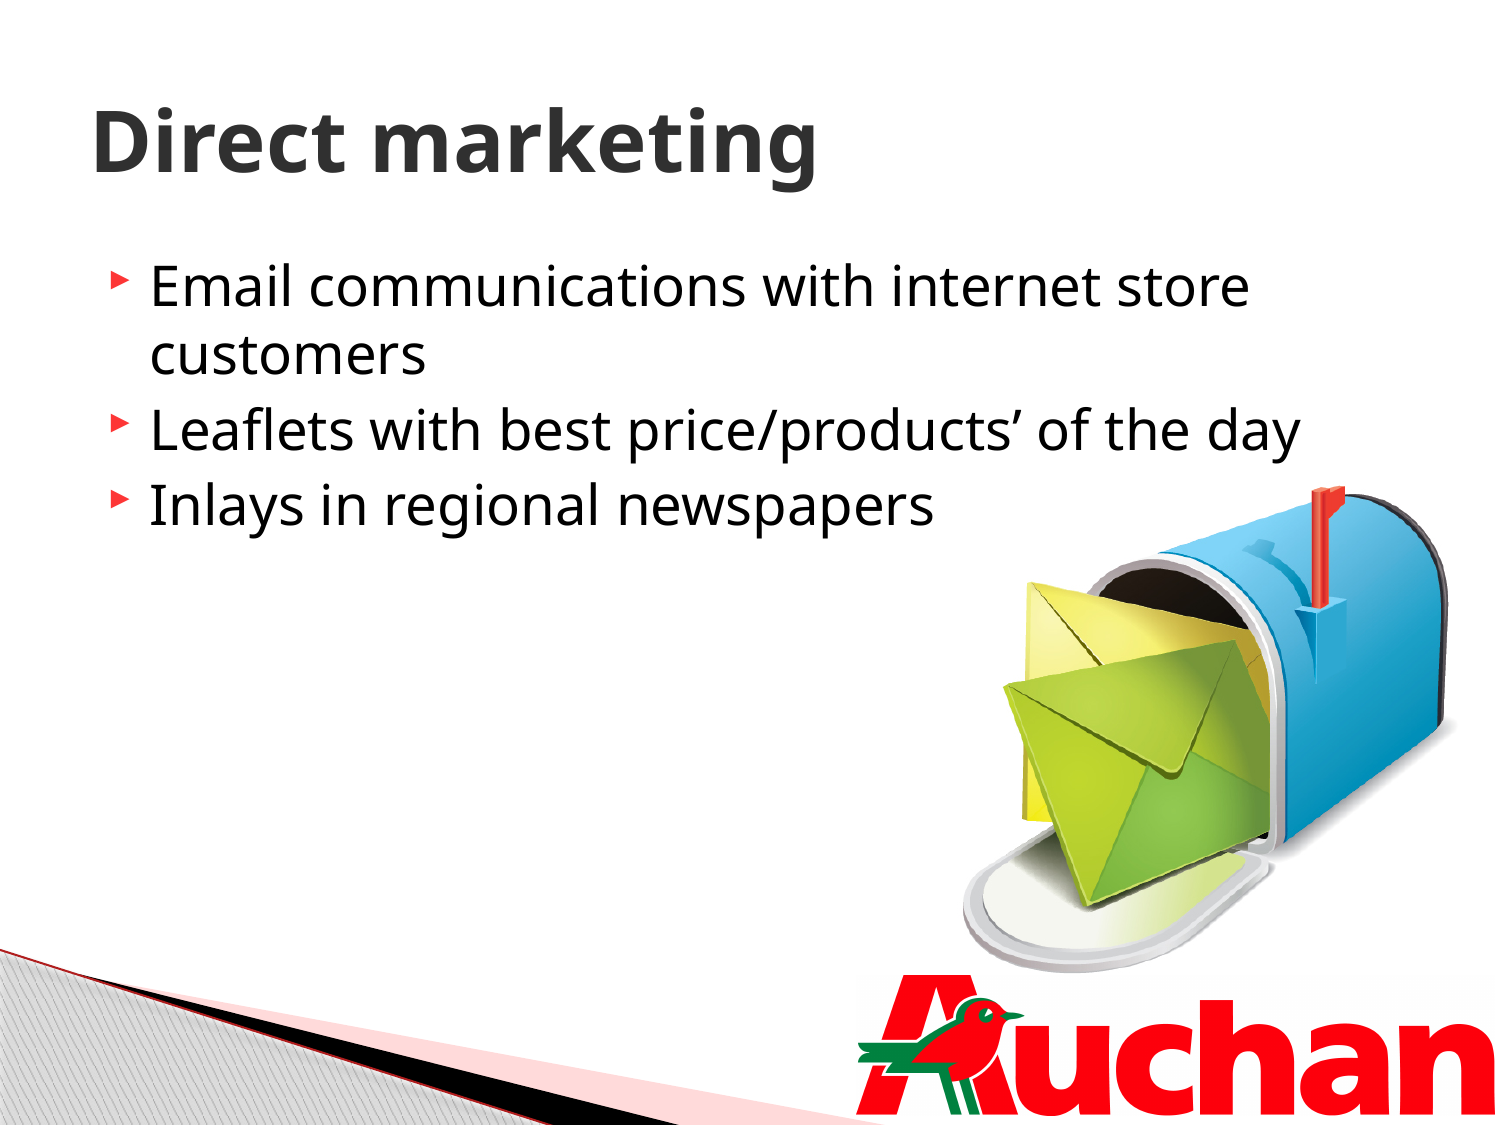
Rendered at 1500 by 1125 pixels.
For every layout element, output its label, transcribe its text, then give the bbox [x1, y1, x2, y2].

picture [856, 467, 1495, 1117]
title Direct marketing [75, 45, 1425, 233]
list Email communications with internet store customers Leaflets with best price/products’ of the day Inlays in regional newspapers [75, 243, 1425, 986]
